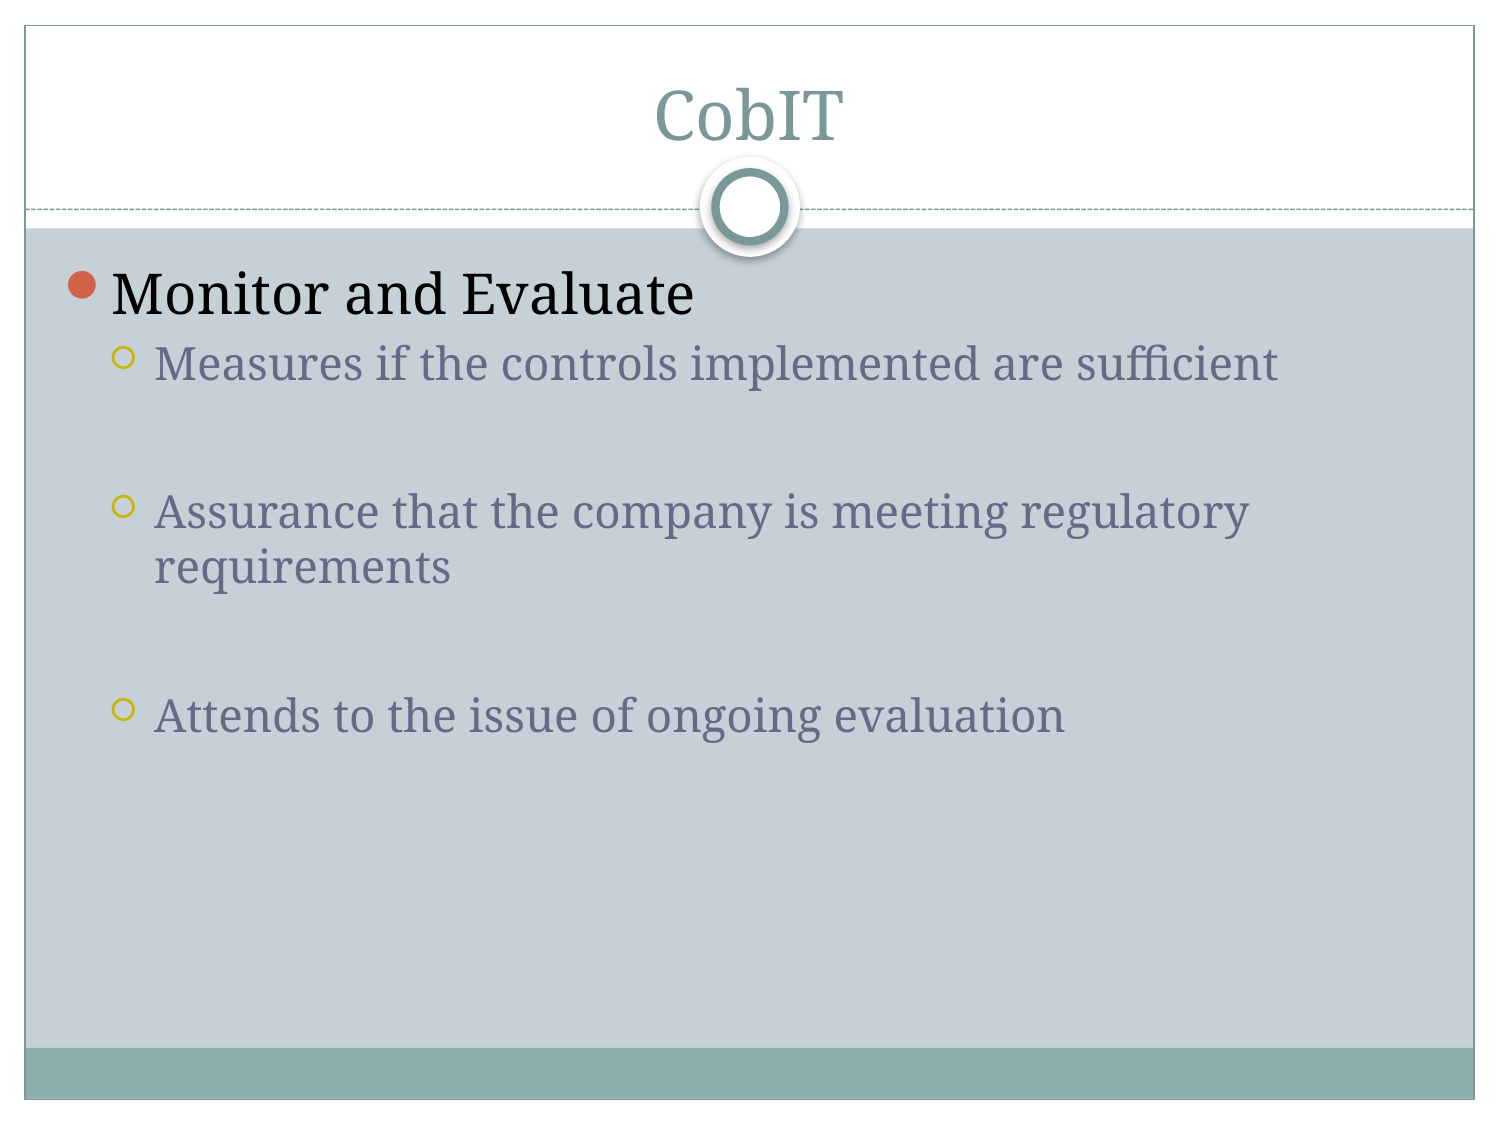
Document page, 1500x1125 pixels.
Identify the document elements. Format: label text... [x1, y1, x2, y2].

title CobIT [49, 37, 1450, 162]
list Monitor and Evaluate Measures if the controls implemented are sufficient Assurance that the company is meeting regulatory requirements Attends to the issue of ongoing evaluation [49, 250, 1445, 1001]
